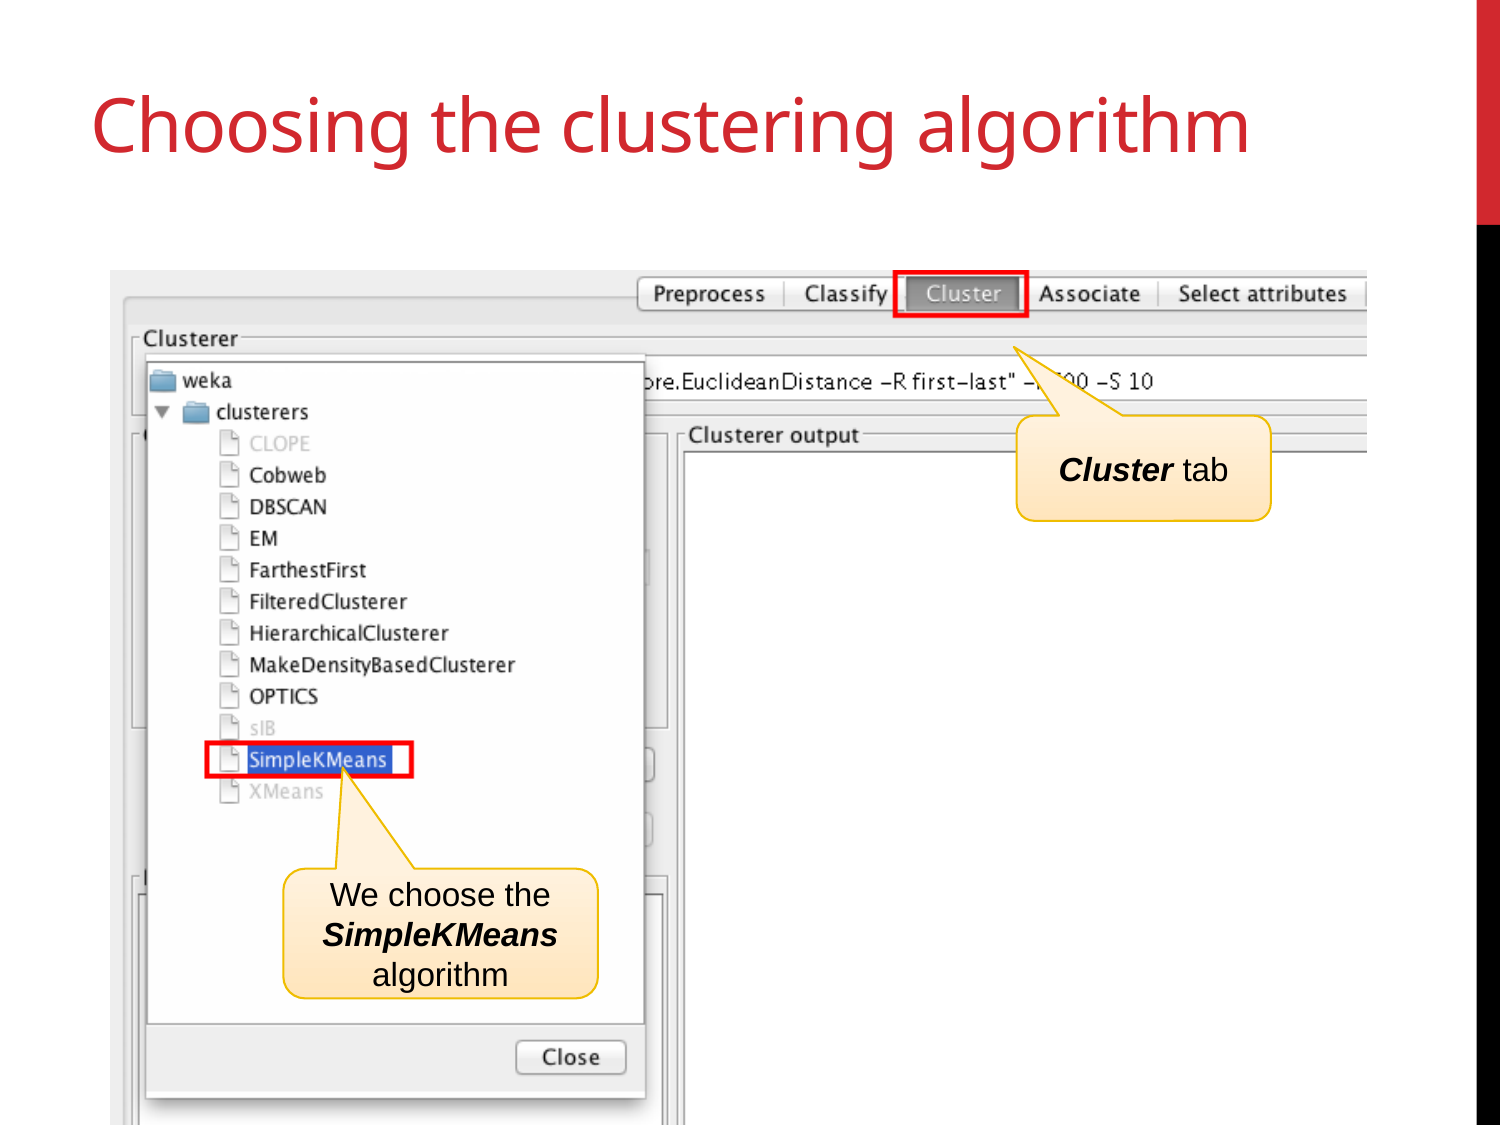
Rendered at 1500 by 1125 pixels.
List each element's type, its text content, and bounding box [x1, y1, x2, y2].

title Choosing the clustering algorithm [75, 25, 1325, 175]
picture [110, 270, 1368, 1125]
